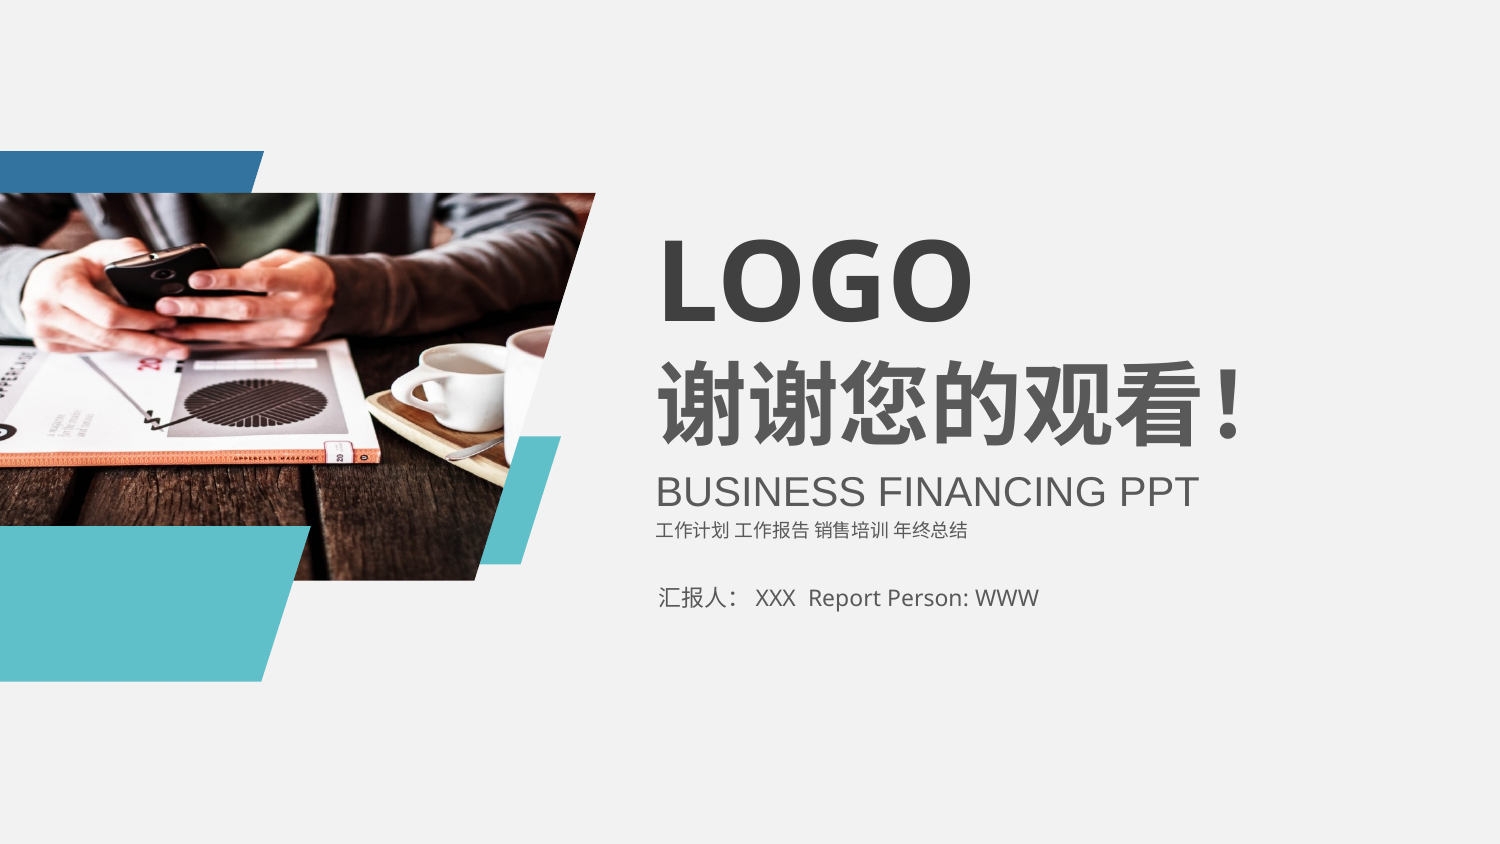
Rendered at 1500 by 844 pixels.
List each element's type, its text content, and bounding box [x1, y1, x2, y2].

text_box [480, 436, 561, 565]
text_box [0, 192, 596, 581]
text_box 汇报人：XXX Report Person: WWW [658, 583, 1211, 611]
text_box BUSINESS FINANCING PPT 工作计划 工作报告 销售培训 年终总结 [655, 464, 1370, 542]
text_box [0, 151, 265, 192]
text_box 谢谢您的观看！ [655, 346, 1500, 457]
text_box LOGO [655, 209, 1093, 345]
text_box [0, 526, 311, 682]
